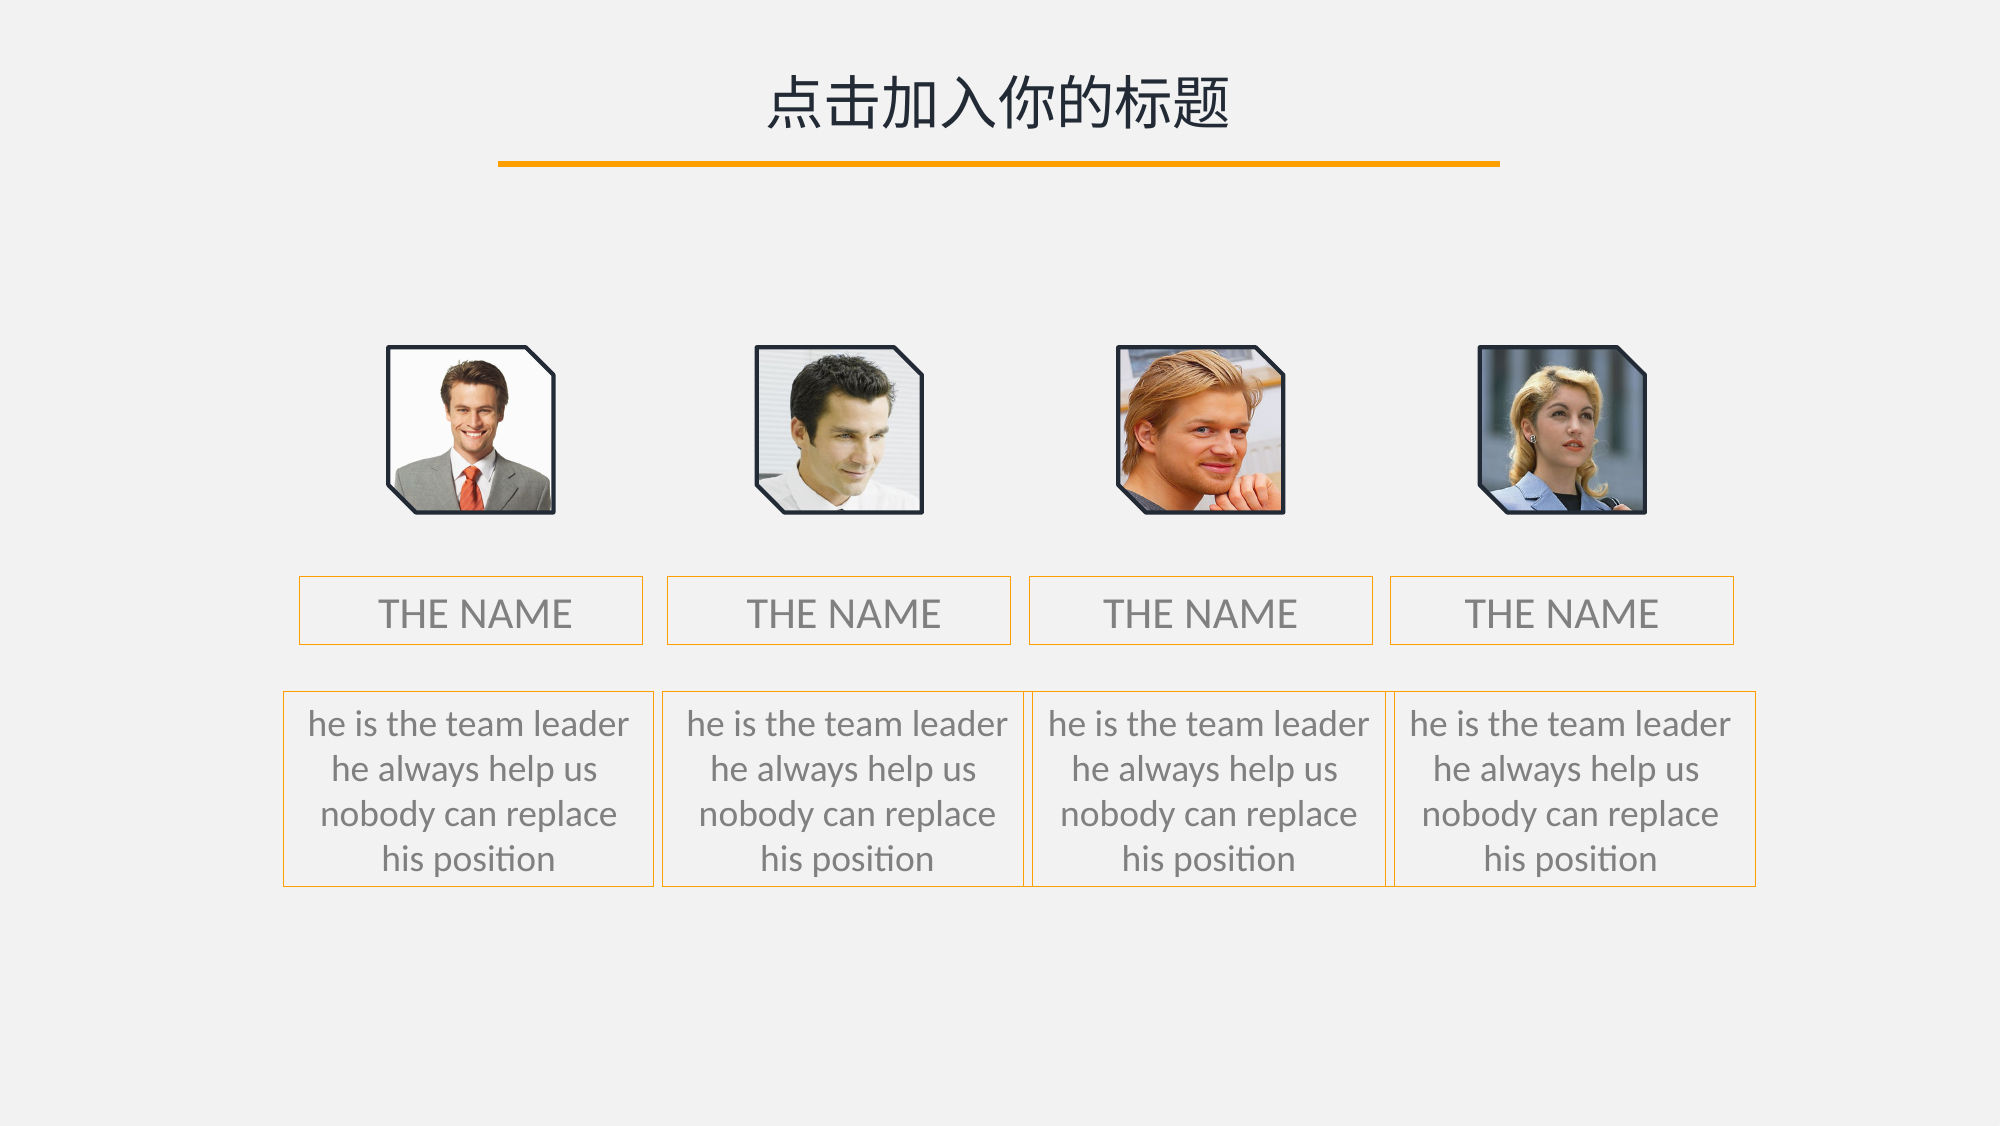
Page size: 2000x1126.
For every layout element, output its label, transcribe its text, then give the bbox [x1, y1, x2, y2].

text_box he is the team leader he always help us nobody can replace his position [1023, 691, 1385, 887]
text_box he is the team leader he always help us nobody can replace his position [283, 691, 654, 887]
text_box THE NAME [1029, 576, 1373, 645]
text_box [497, 65, 1501, 165]
text_box [1477, 345, 1647, 515]
text_box THE NAME [299, 576, 643, 645]
text_box he is the team leader he always help us nobody can replace his position [1385, 691, 1756, 887]
text_box [386, 345, 556, 515]
text_box he is the team leader he always help us nobody can replace his position [662, 691, 1023, 887]
text_box [1116, 345, 1286, 515]
text_box [754, 345, 924, 515]
text_box THE NAME [1390, 576, 1734, 645]
text_box THE NAME [667, 576, 1011, 645]
